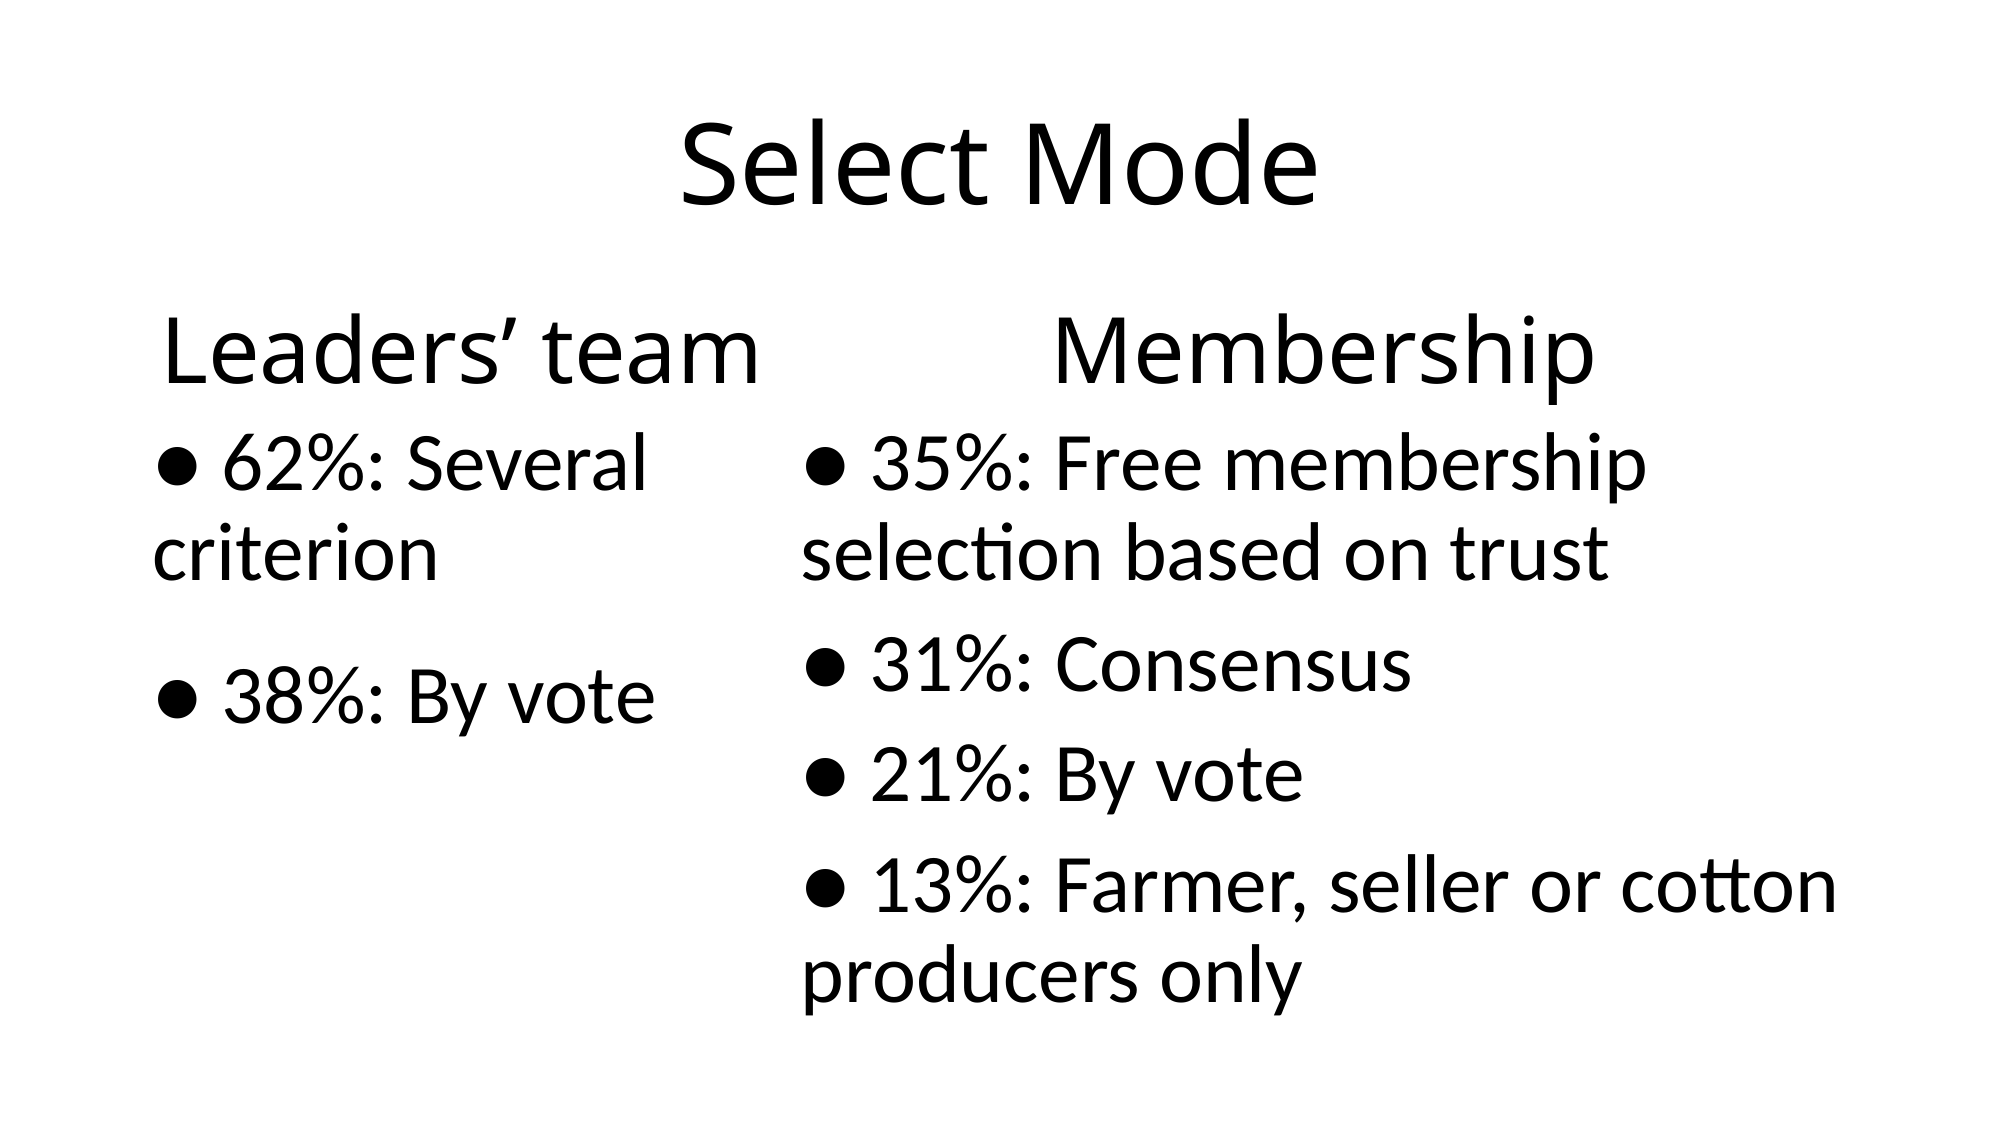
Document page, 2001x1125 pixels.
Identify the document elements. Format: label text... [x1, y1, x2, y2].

list ● 35%: Free membership selection based on trust ● 31%: Consensus ● 21%: By vote ● 13%: Farmer, seller or cotton producers only [785, 410, 1863, 1016]
list Leaders’ team [137, 275, 785, 410]
list Membership [785, 275, 1863, 410]
title Select Mode [137, 59, 1863, 275]
list ● 62%: Several criterion ● 38%: By vote [137, 410, 785, 1016]
